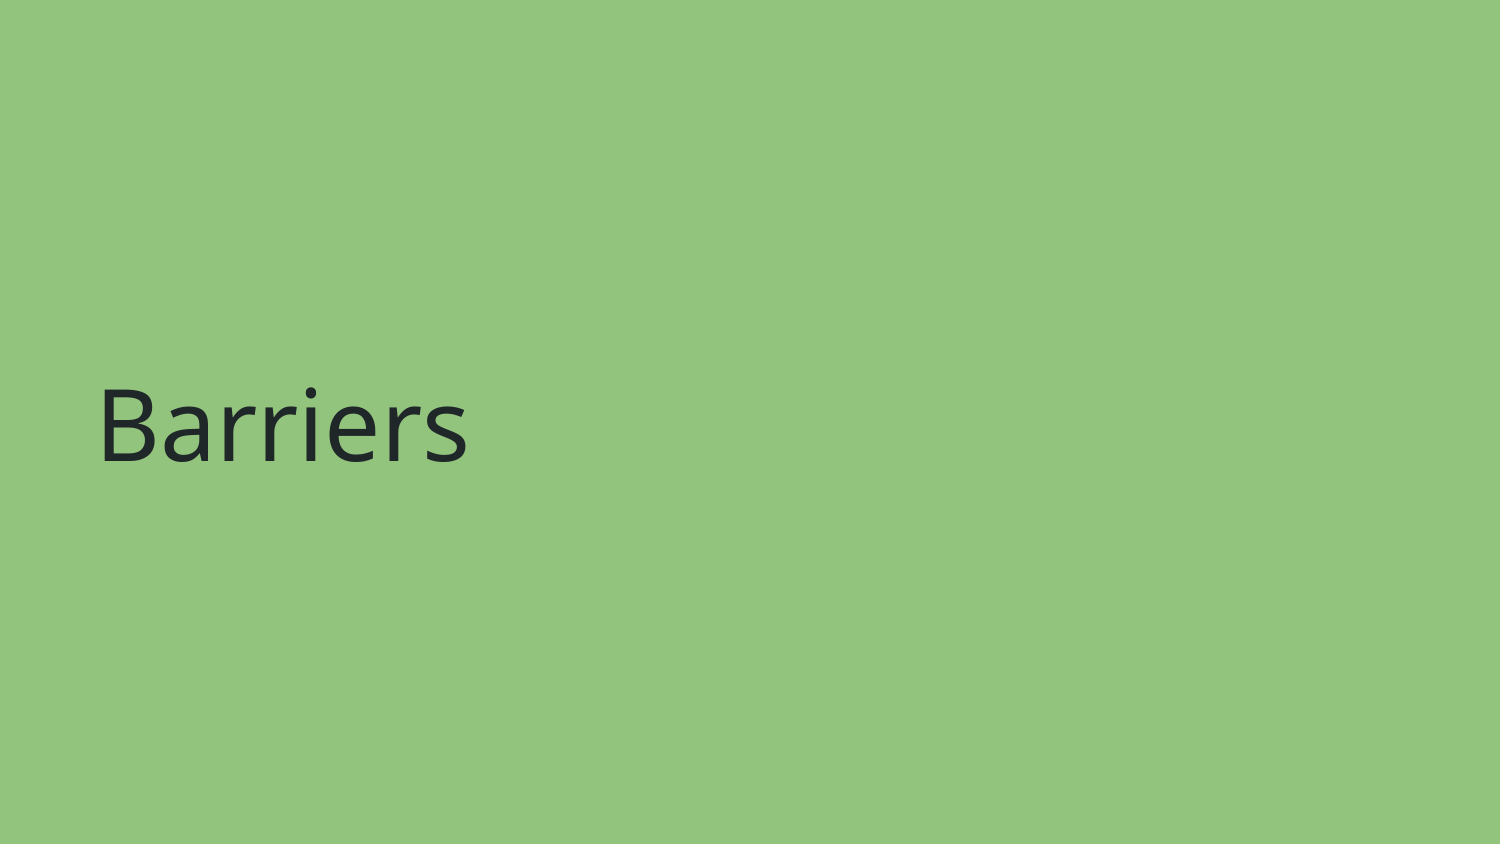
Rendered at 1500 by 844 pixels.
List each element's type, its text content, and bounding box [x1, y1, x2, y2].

title Barriers [80, 86, 1032, 758]
